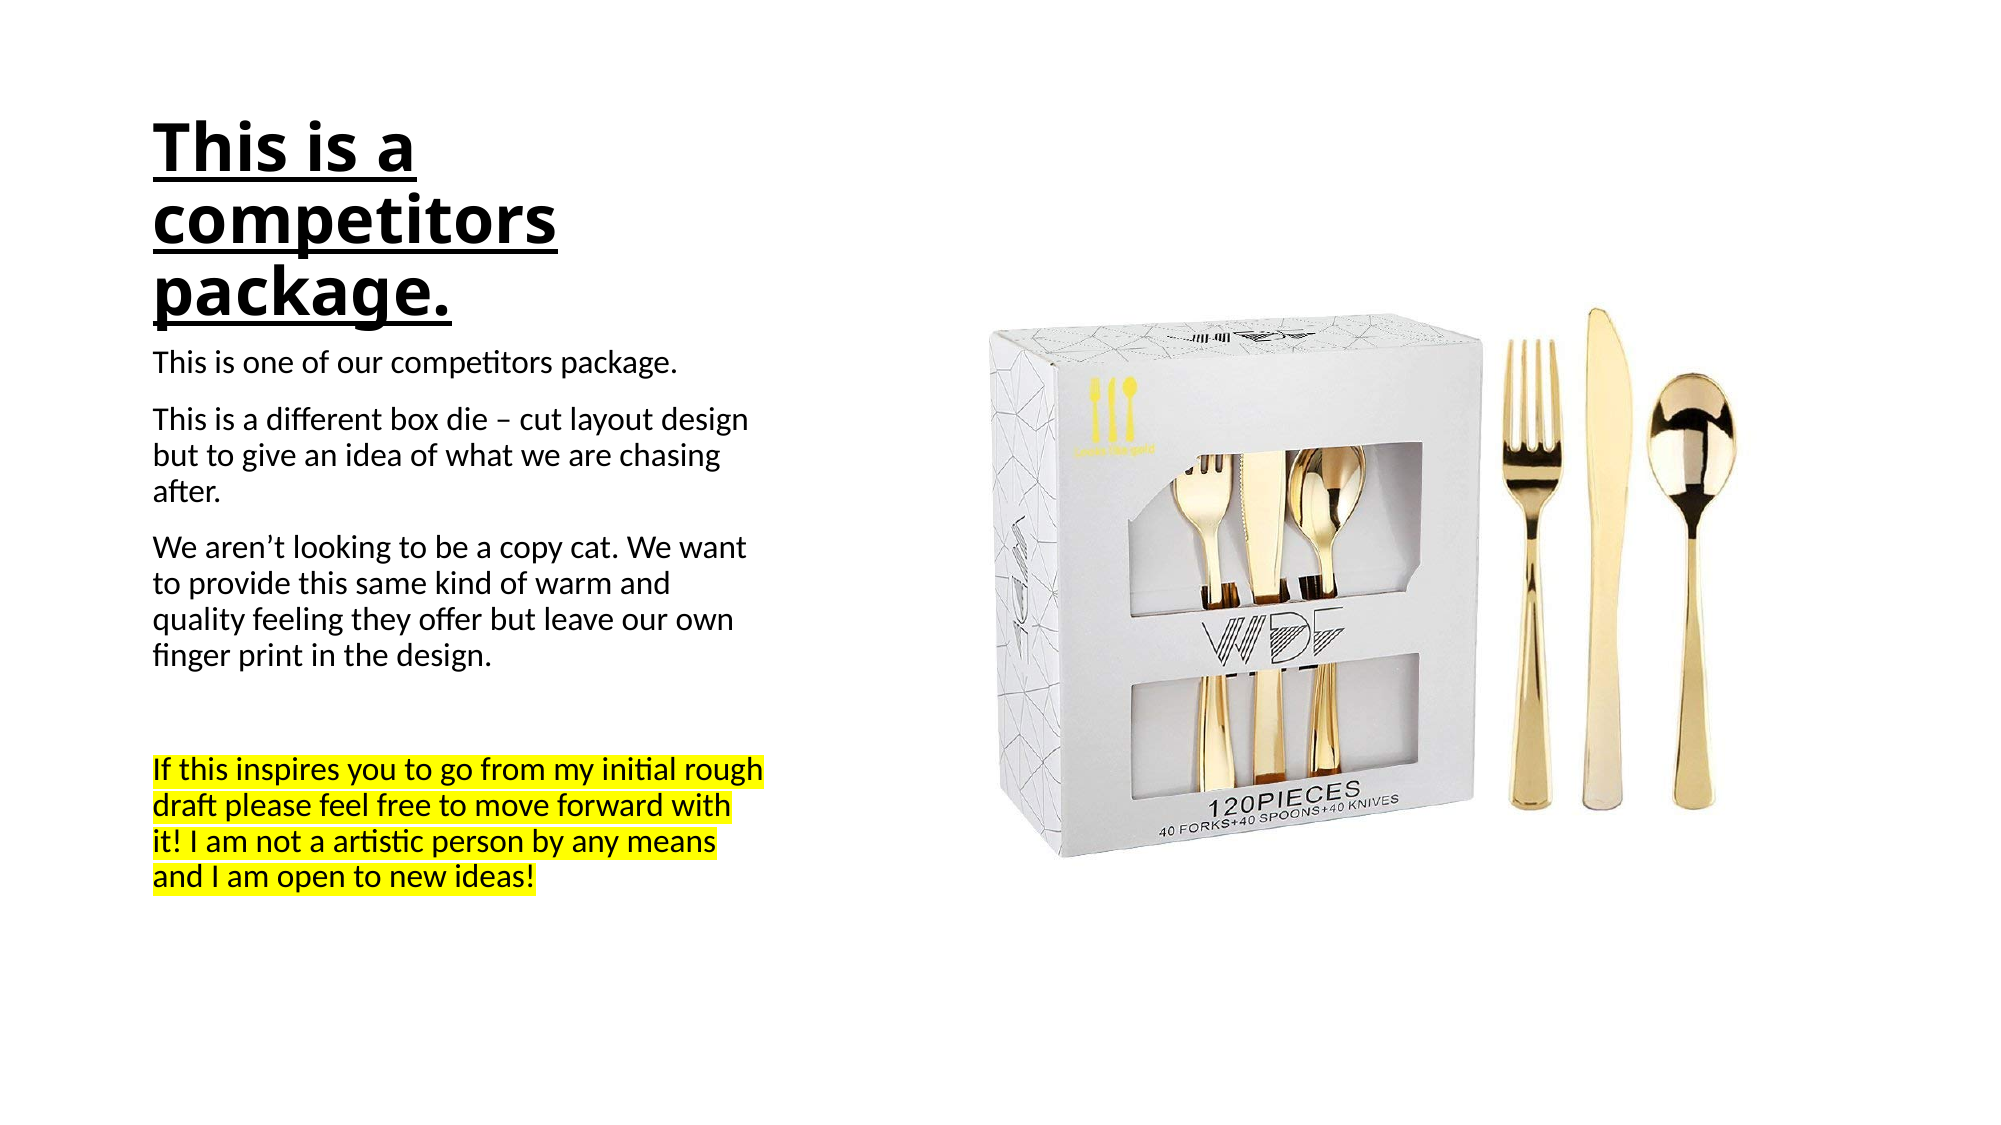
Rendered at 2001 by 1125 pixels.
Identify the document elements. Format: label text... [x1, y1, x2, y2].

title This is a competitors package. [137, 75, 783, 337]
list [956, 161, 1757, 962]
list This is one of our competitors package. This is a different box die – cut layout design but to give an idea of what we are chasing after. We aren’t looking to be a copy cat. We want to provide this same kind of warm and quality feeling they offer but leave our own finger print in the design. If this inspires you to go from my initial rough draft please feel free to move forward with it! I am not a artistic person by any means and I am open to new ideas! [137, 337, 783, 963]
